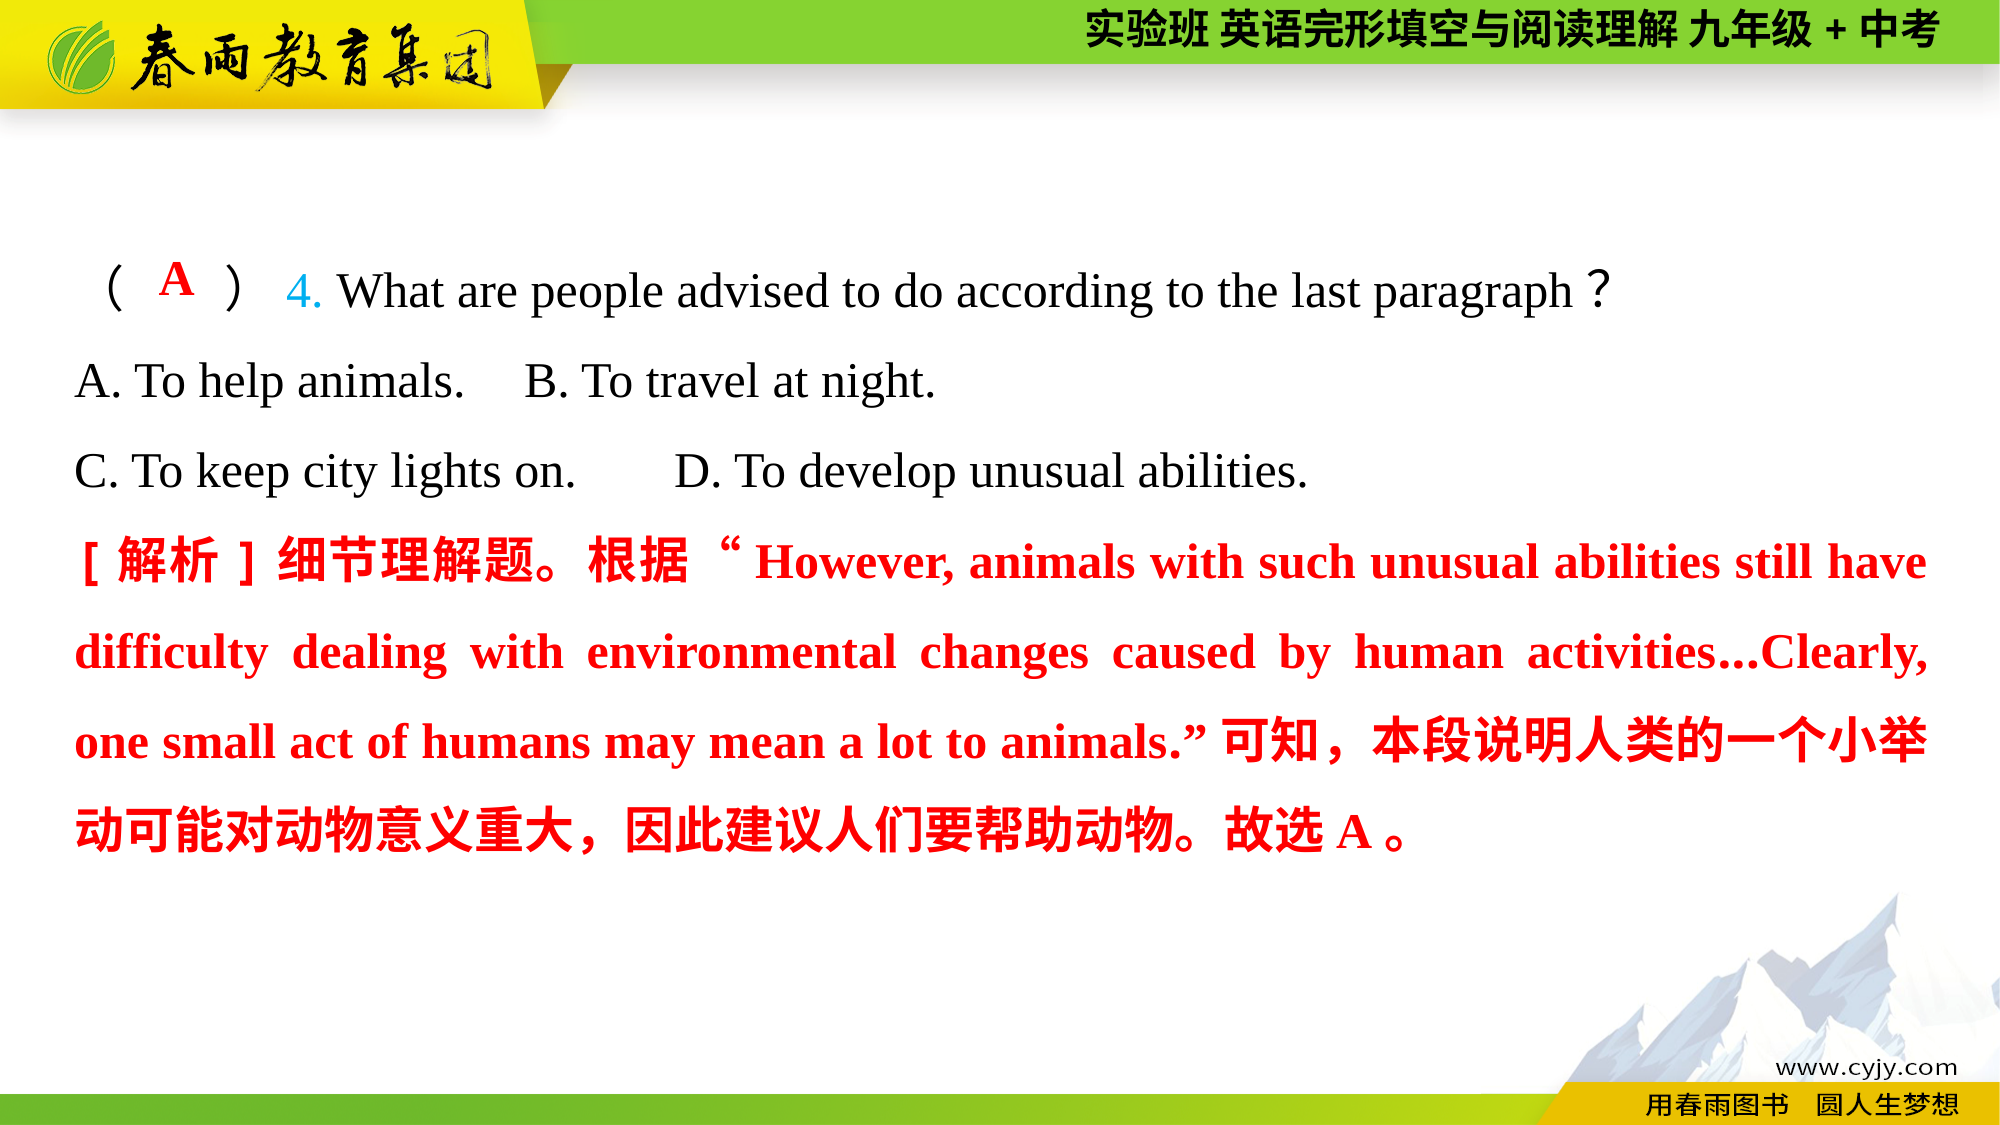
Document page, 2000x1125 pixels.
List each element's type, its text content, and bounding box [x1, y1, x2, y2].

text_box [解析]细节理解题。根据“However, animals with such unusual abilities still have difficulty dealing with environmental changes caused by human activities...Clearly, one small act of humans may mean a lot to animals.”可知，本段说明人类的一个小举动可能对动物意义重大，因此建议人们要帮助动物。故选A。 [59, 508, 1944, 866]
text_box A [143, 237, 210, 313]
picture [0, 0, 2000, 1125]
list （ ）4. What are people advised to do according to the last paragraph？ A. To help animals. B. To travel at night. C. To keep city lights on. D. To develop unusual abilities. [59, 220, 1944, 508]
